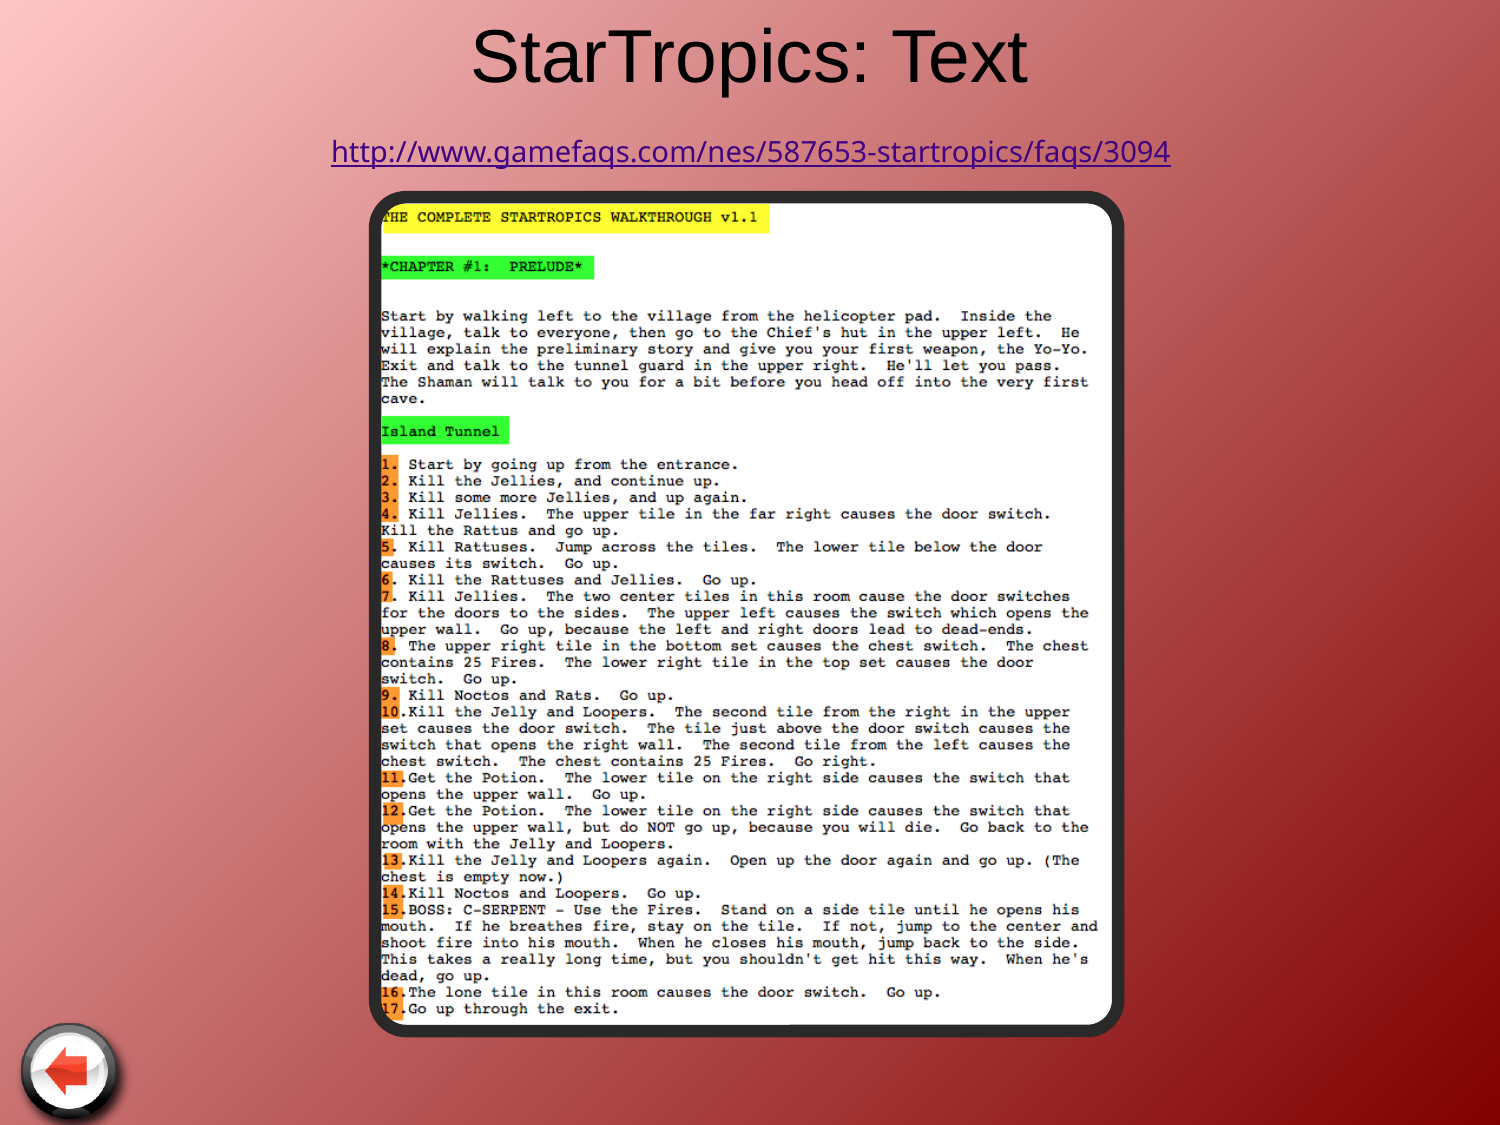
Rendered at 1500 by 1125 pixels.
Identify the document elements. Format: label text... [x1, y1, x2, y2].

picture [374, 196, 1119, 1032]
text_box http://www.gamefaqs.com/nes/587653-startropics/faqs/3094 [316, 126, 1193, 181]
text_box StarTropics: Text [0, 0, 1500, 105]
picture [1, 1003, 136, 1125]
